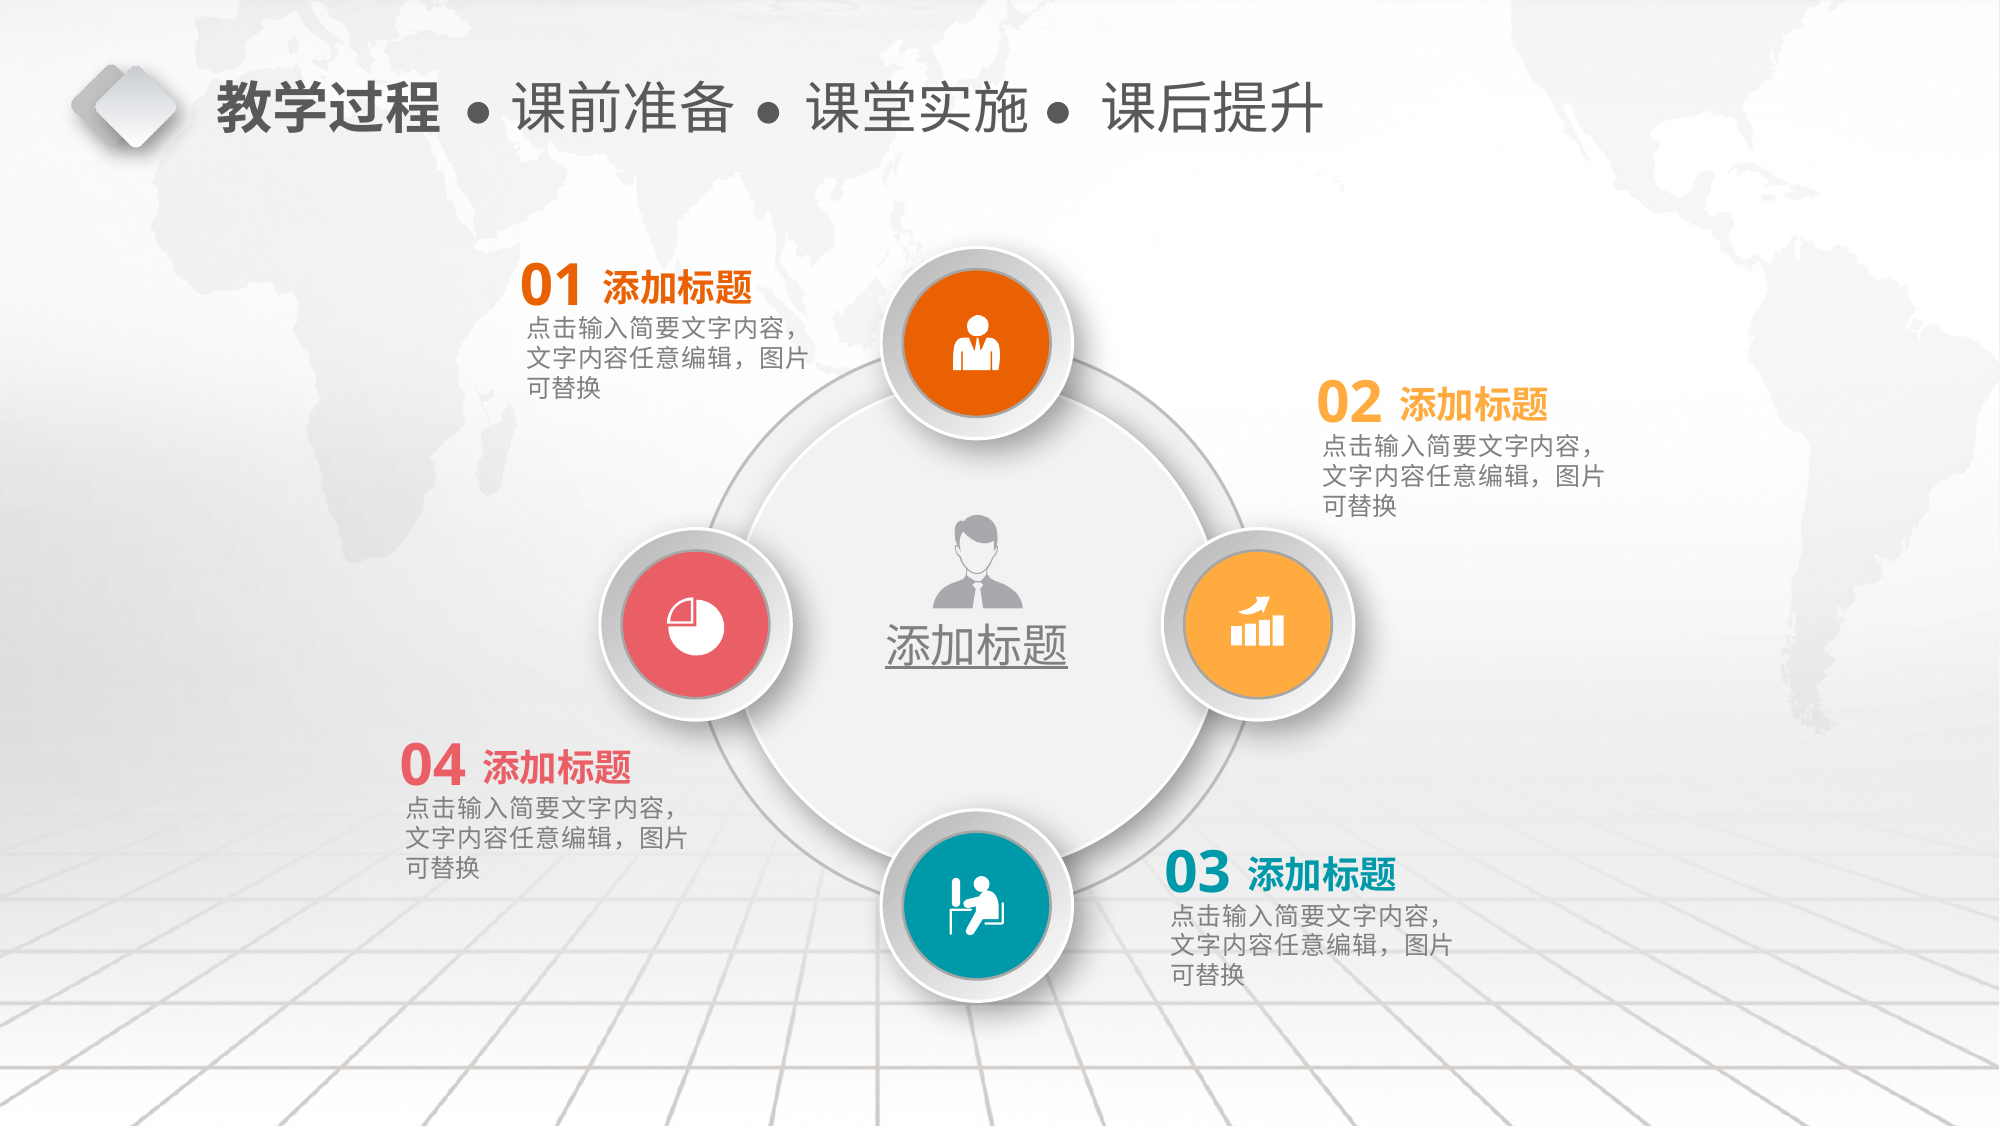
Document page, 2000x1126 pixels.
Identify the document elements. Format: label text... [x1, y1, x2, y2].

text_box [1277, 356, 1652, 529]
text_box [1125, 826, 1478, 1000]
text_box 课堂实施 [804, 72, 1048, 140]
text_box [465, 99, 492, 126]
text_box 课后提升 [1100, 72, 1343, 140]
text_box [1162, 528, 1354, 721]
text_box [692, 342, 1261, 527]
text_box [755, 99, 782, 126]
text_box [599, 528, 792, 721]
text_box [772, 510, 1182, 681]
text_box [880, 247, 1073, 439]
text_box 教学过程 [216, 72, 468, 140]
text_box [692, 689, 1261, 911]
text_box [361, 719, 733, 892]
text_box [1045, 99, 1071, 126]
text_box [880, 809, 1073, 1002]
text_box 课前准备 [510, 72, 758, 140]
picture [0, 0, 1999, 1126]
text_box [481, 239, 882, 412]
